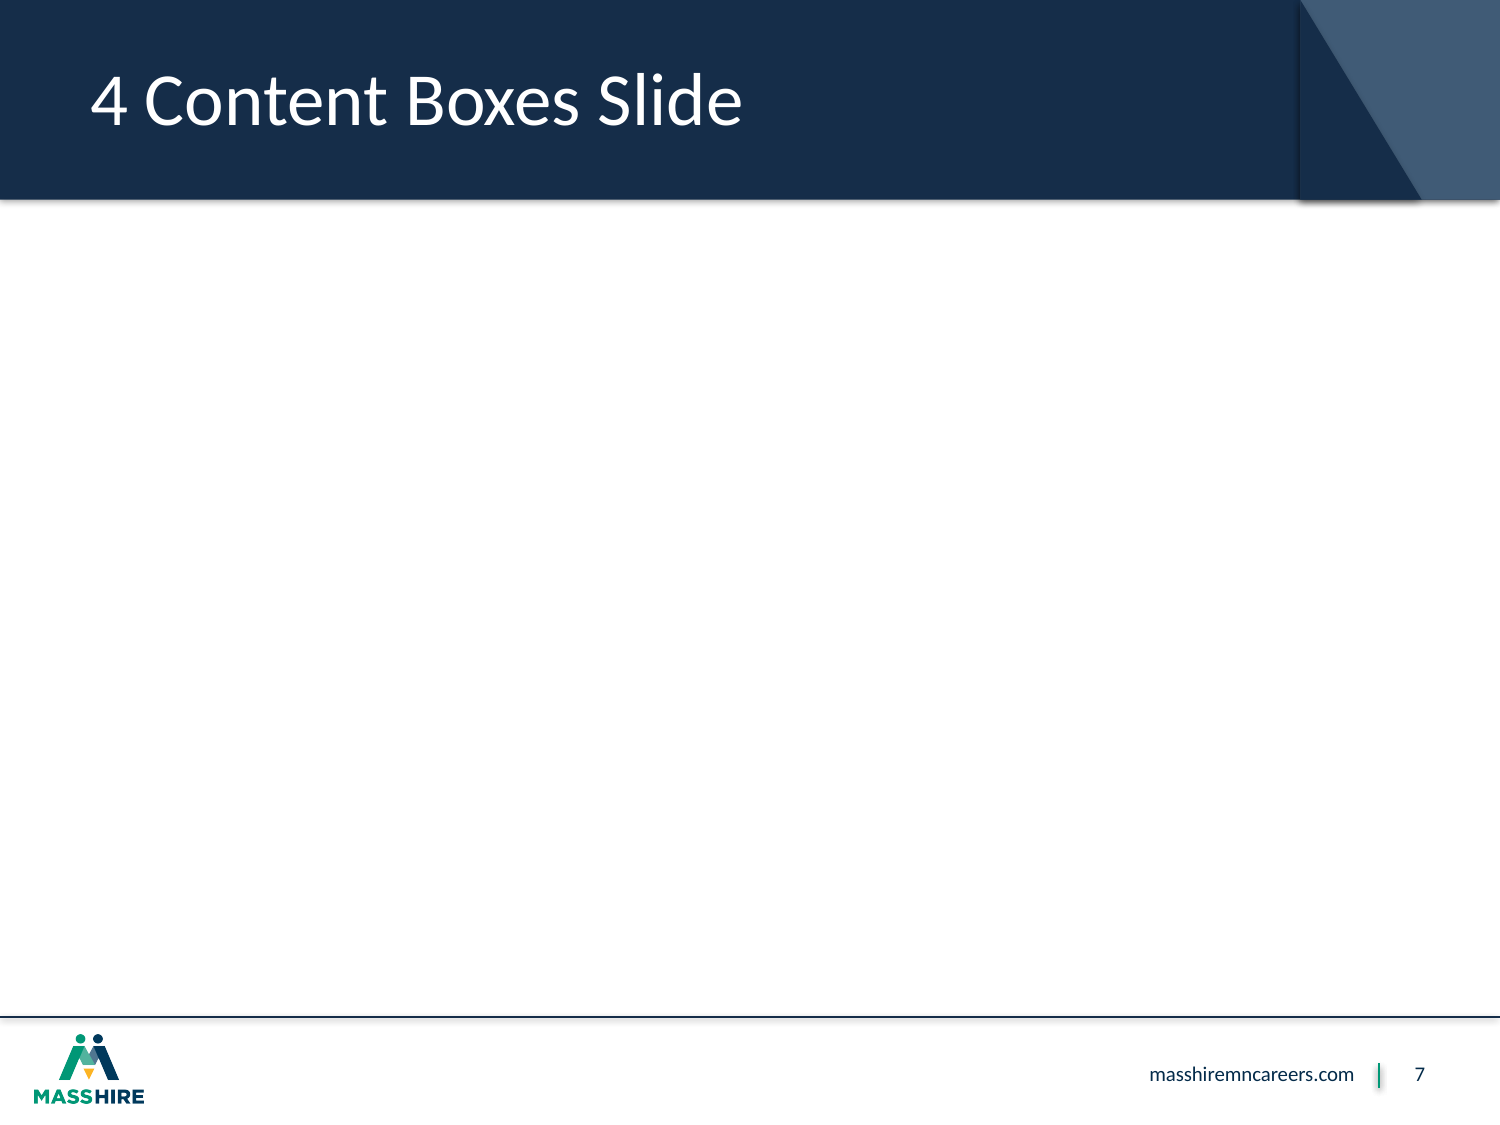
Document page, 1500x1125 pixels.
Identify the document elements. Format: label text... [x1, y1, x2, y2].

title 4 Content Boxes Slide [75, 22, 1245, 180]
slide_number 7 [1376, 1042, 1425, 1103]
picture [34, 1034, 144, 1104]
